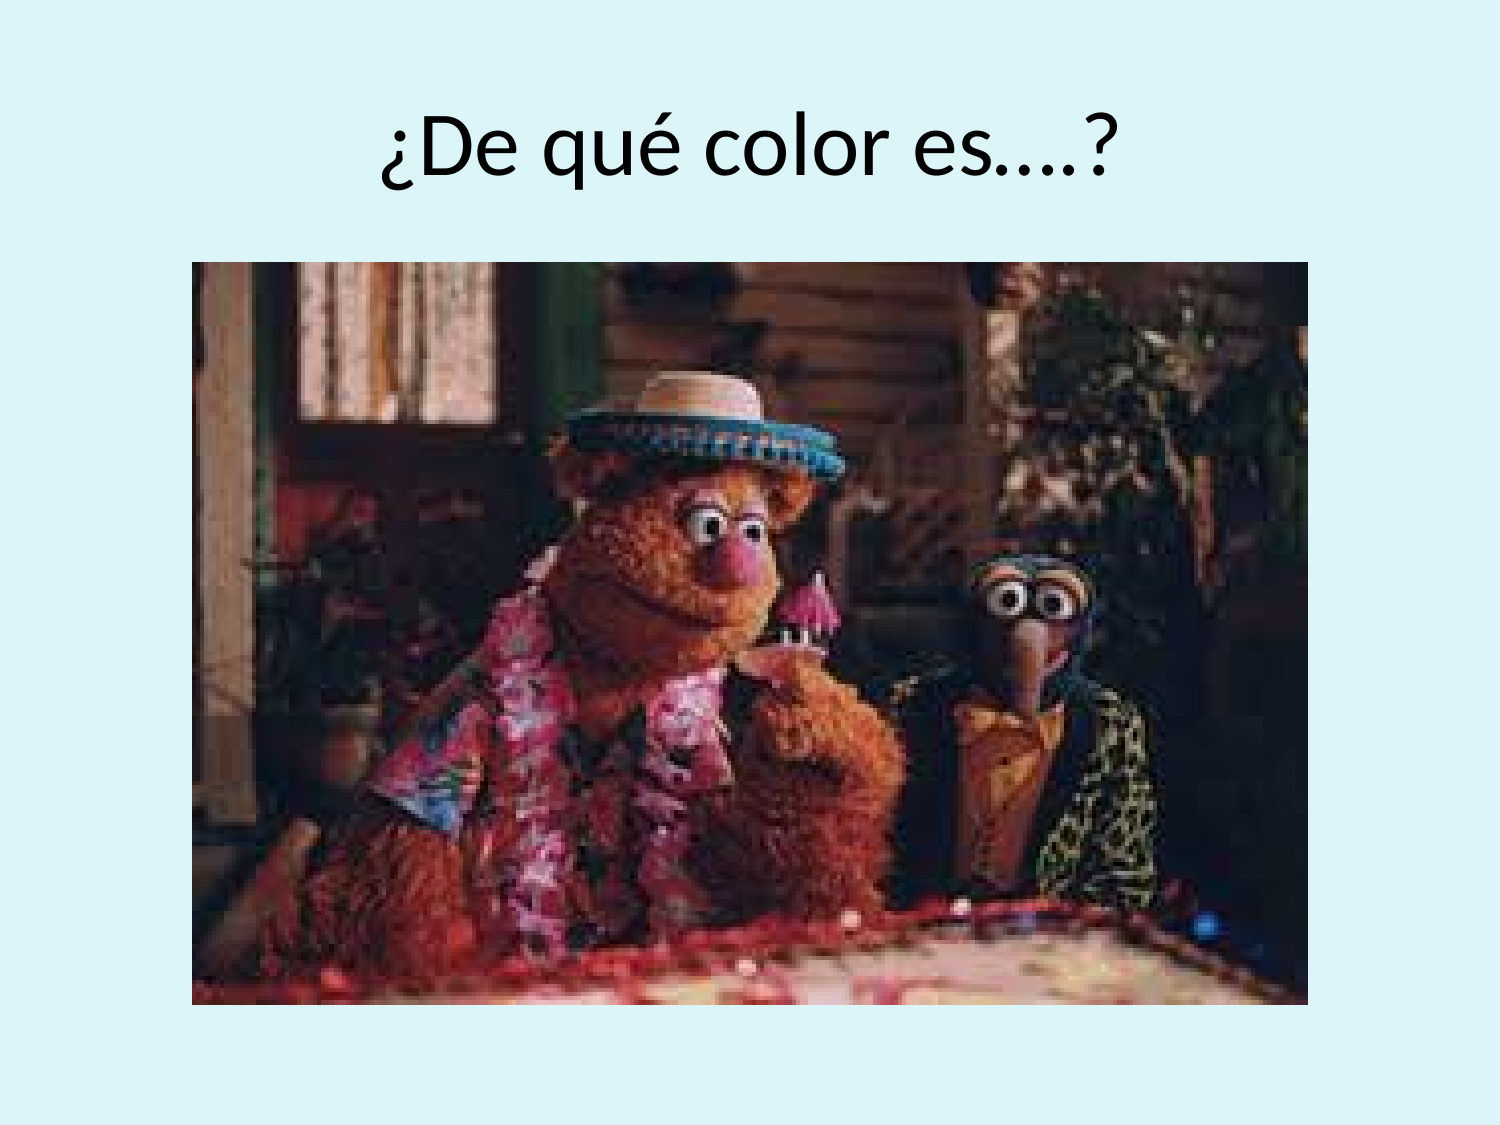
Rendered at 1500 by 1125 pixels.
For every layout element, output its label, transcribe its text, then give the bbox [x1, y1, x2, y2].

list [74, 262, 1426, 1006]
title ¿De qué color es….? [75, 45, 1425, 233]
